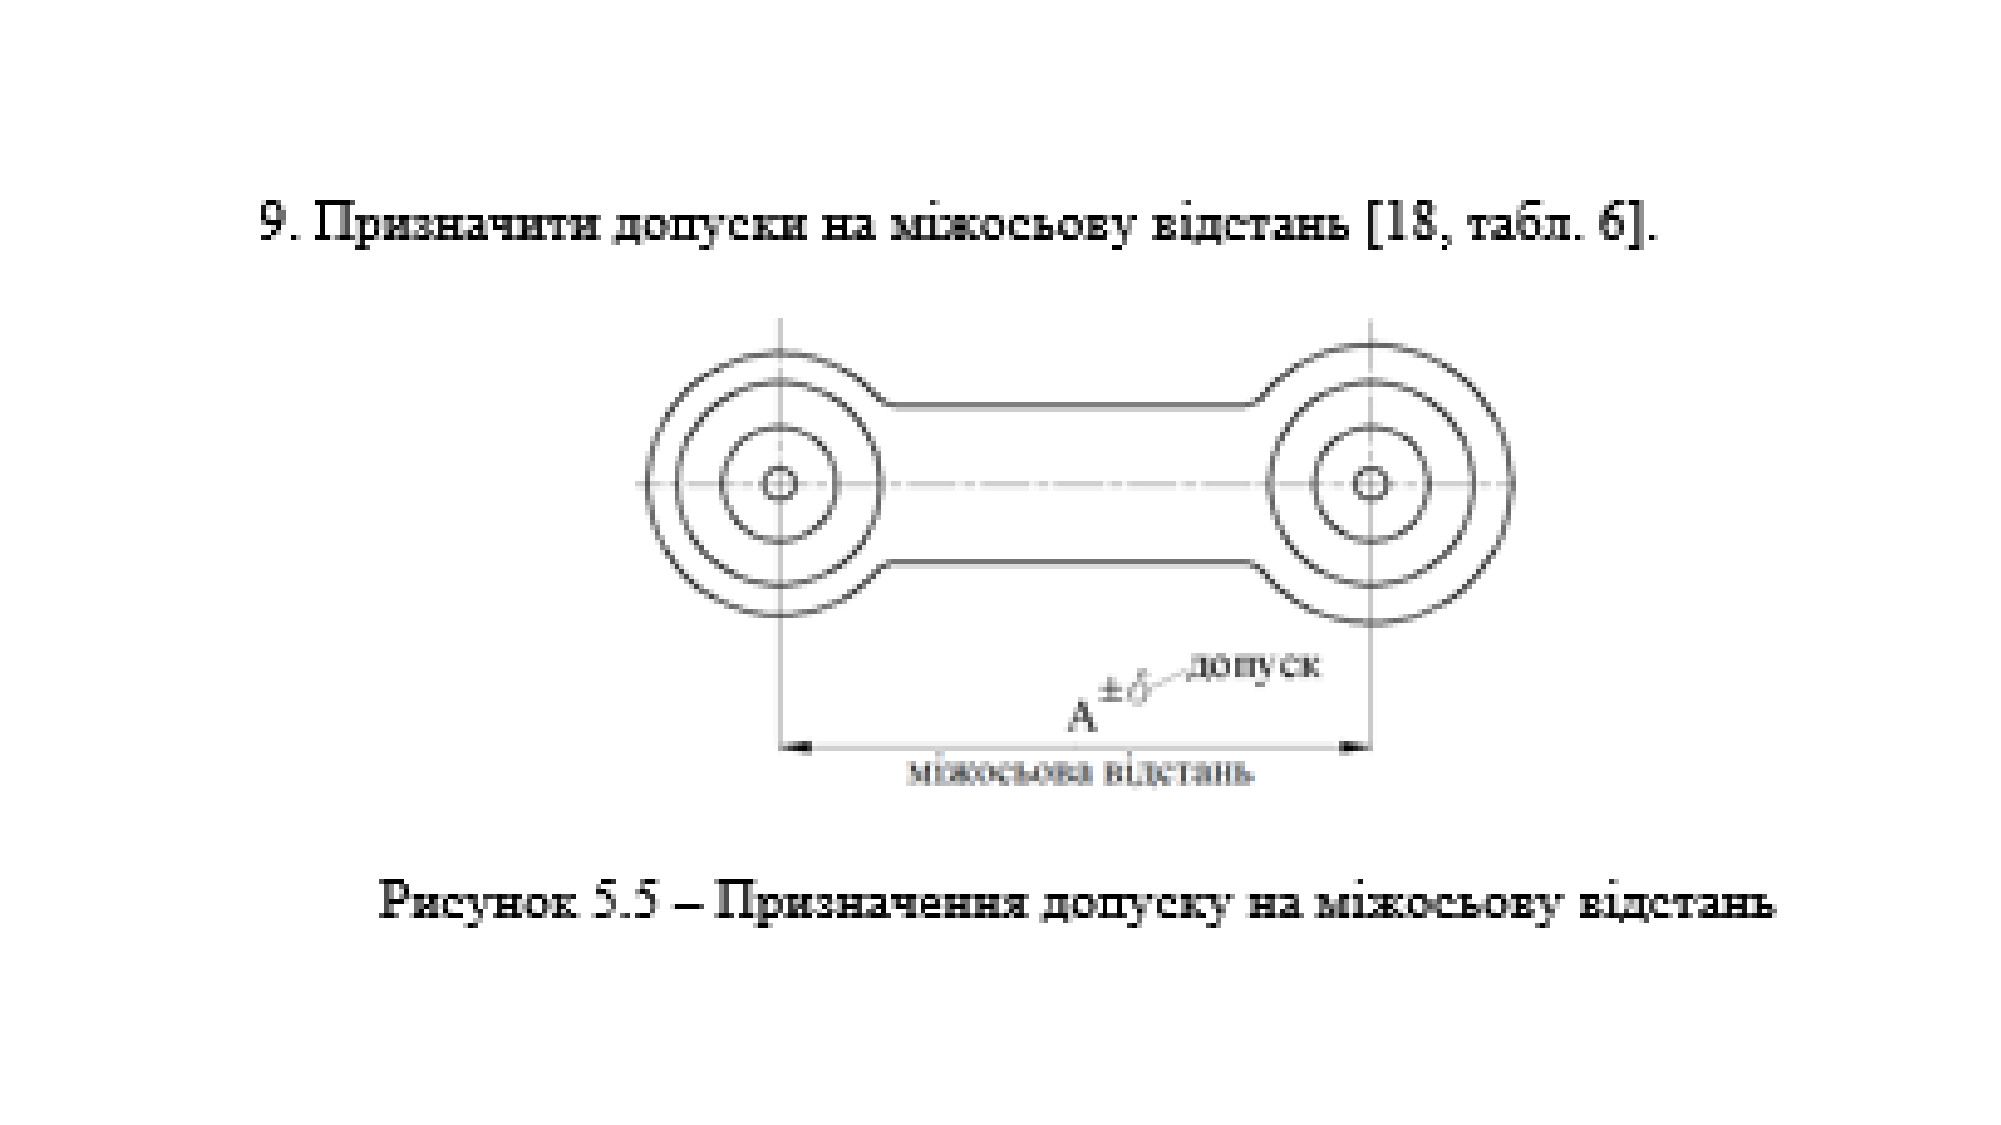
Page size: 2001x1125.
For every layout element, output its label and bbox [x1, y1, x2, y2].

picture [129, 137, 1841, 973]
